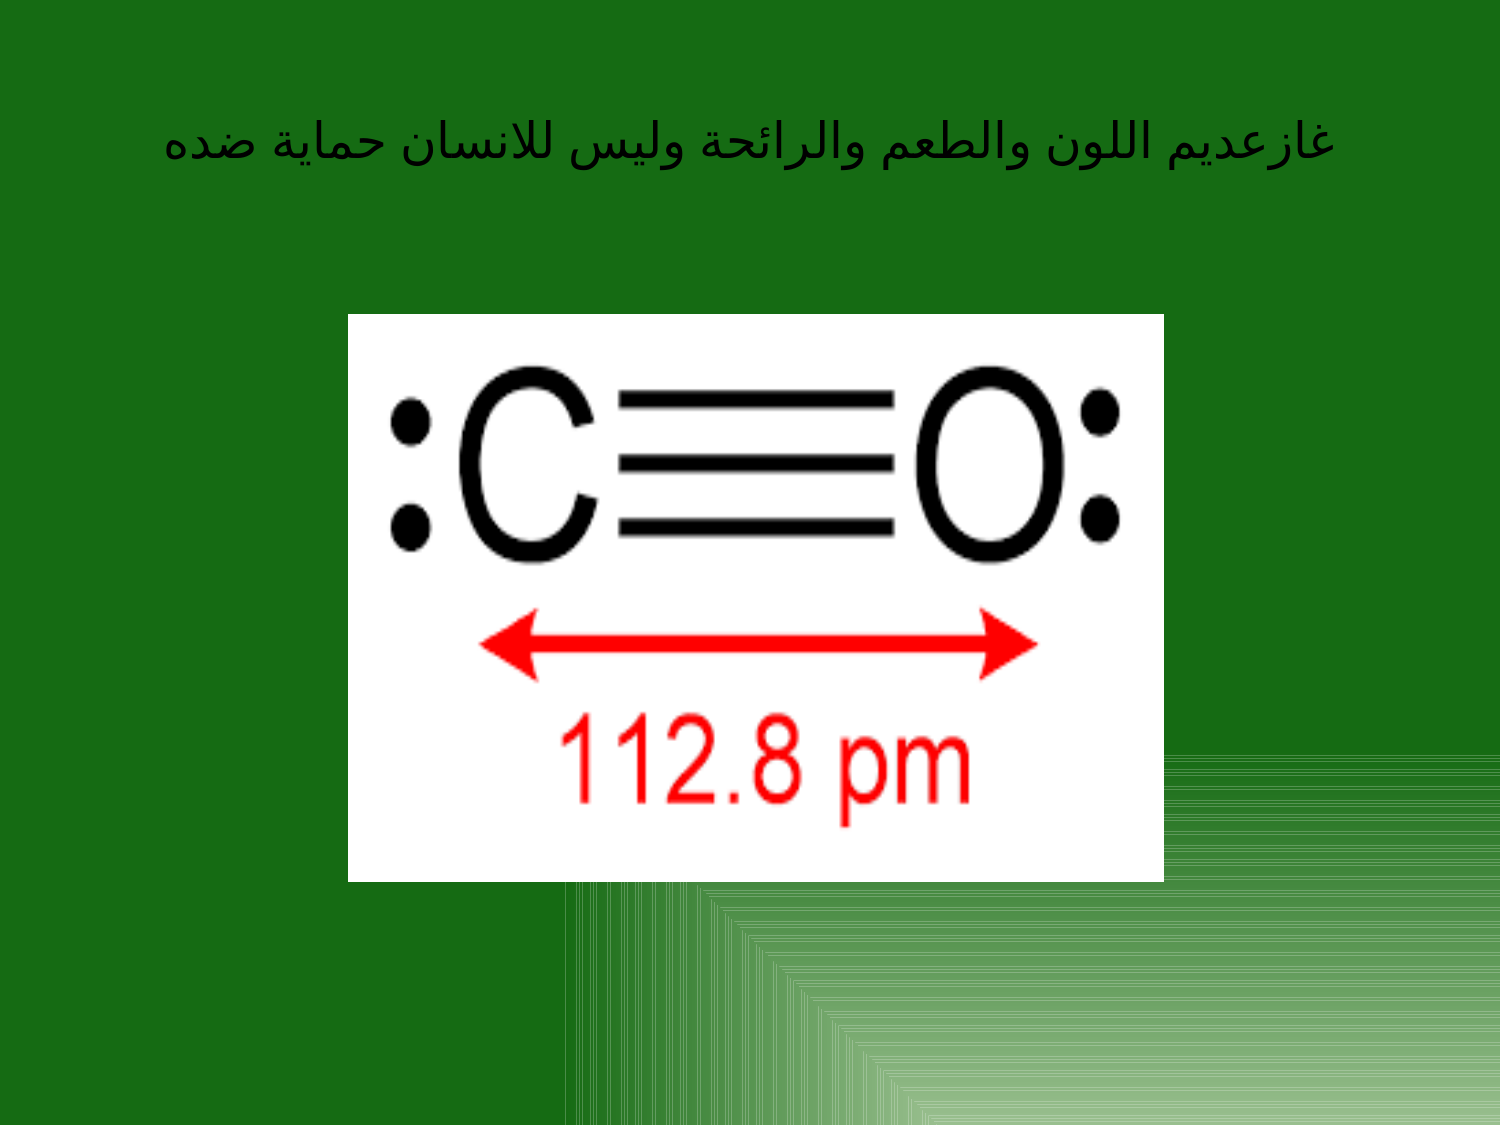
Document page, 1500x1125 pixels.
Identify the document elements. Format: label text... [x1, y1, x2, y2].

title غازعديم اللون والطعم والرائحة وليس للانسان حماية ضده [75, 45, 1425, 233]
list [348, 314, 1164, 882]
